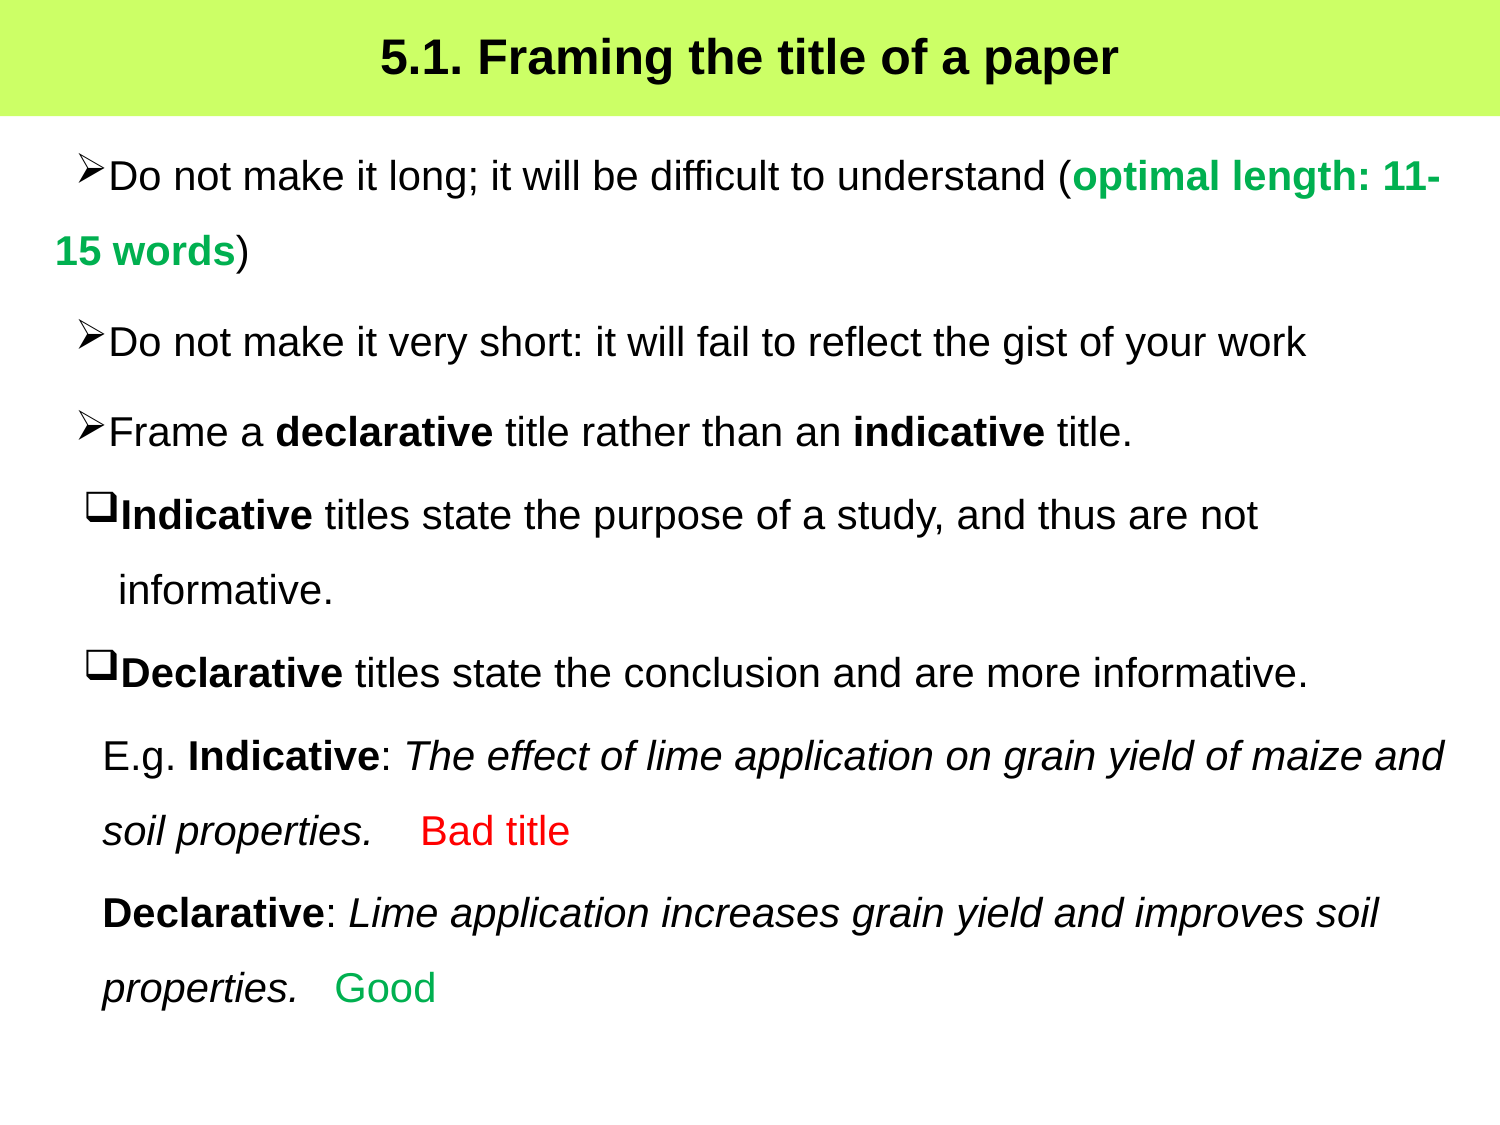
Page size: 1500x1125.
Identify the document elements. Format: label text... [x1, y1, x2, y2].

title 5.1. Framing the title of a paper [0, 0, 1500, 117]
list Do not make it long; it will be difficult to understand (optimal length: 11-15 words) Do not make it very short: it will fail to reflect the gist of your work Frame a declarative title rather than an indicative title. Indicative titles state the purpose of a study, and thus are not informative. Declarative titles state the conclusion and are more informative. E.g. Indicative: The effect of lime application on grain yield of maize and soil properties. Bad title Declarative: Lime application increases grain yield and improves soil properties. Good [31, 116, 1469, 1038]
